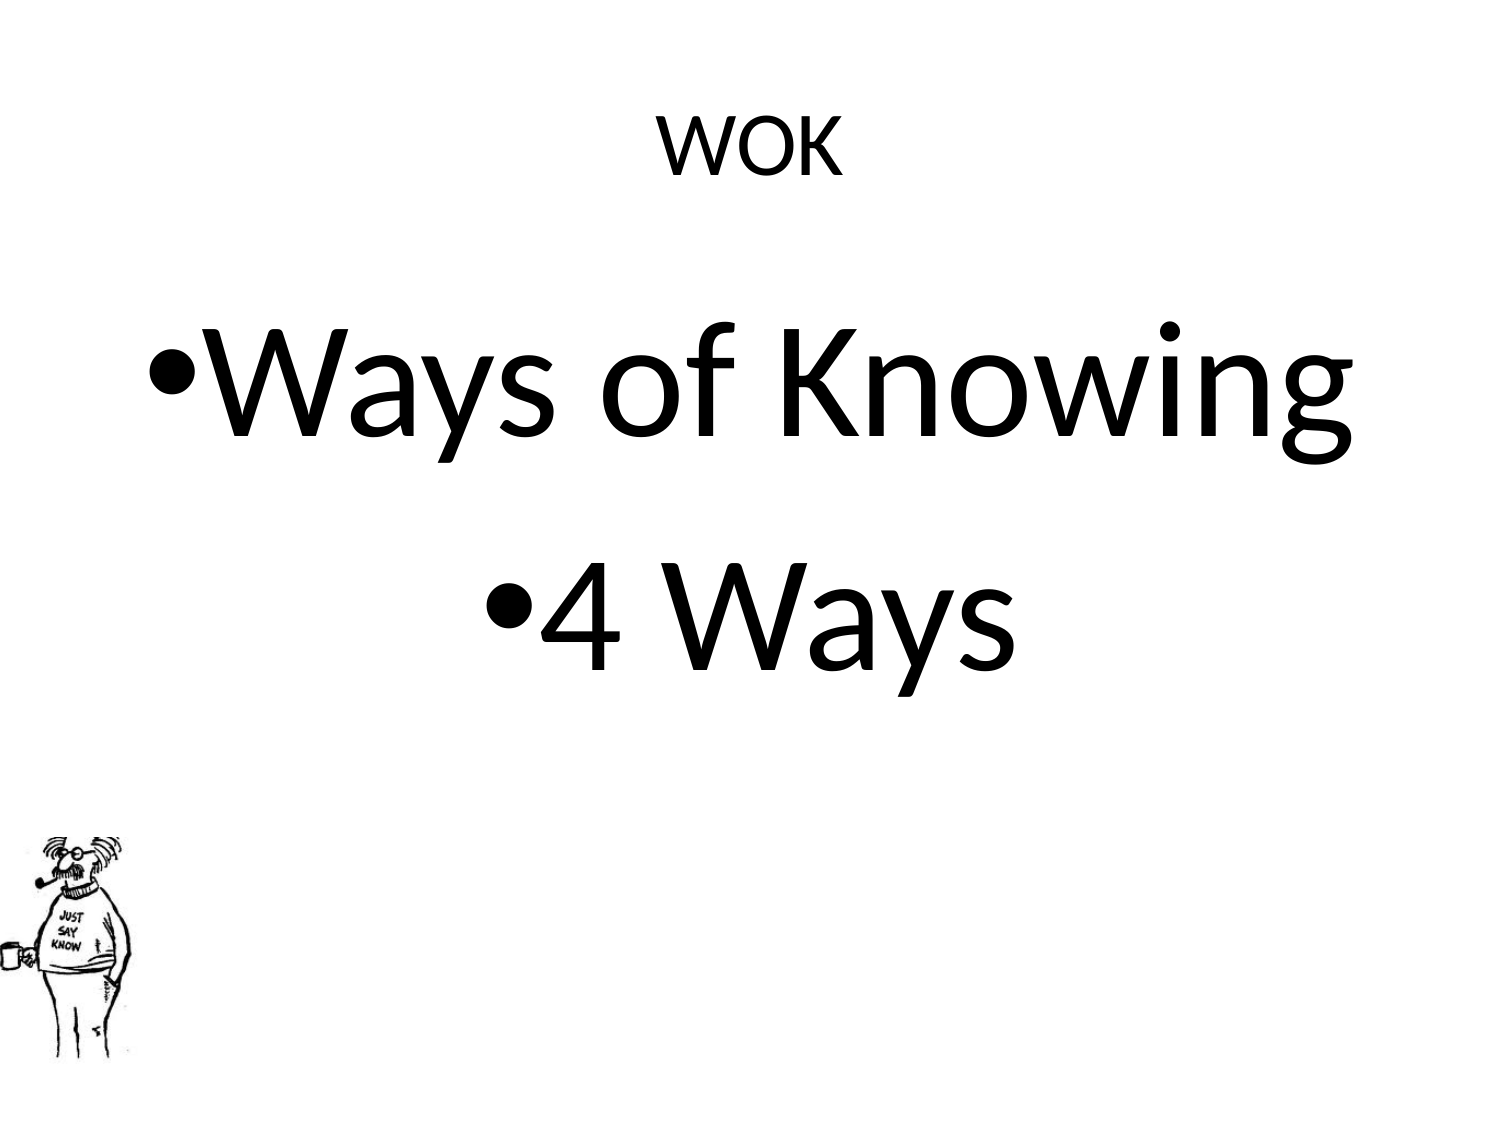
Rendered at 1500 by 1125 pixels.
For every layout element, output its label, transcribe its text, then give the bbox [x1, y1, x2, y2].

picture [0, 837, 171, 1125]
title WOK [75, 45, 1425, 233]
list Ways of Knowing 4 Ways [75, 262, 1425, 1005]
